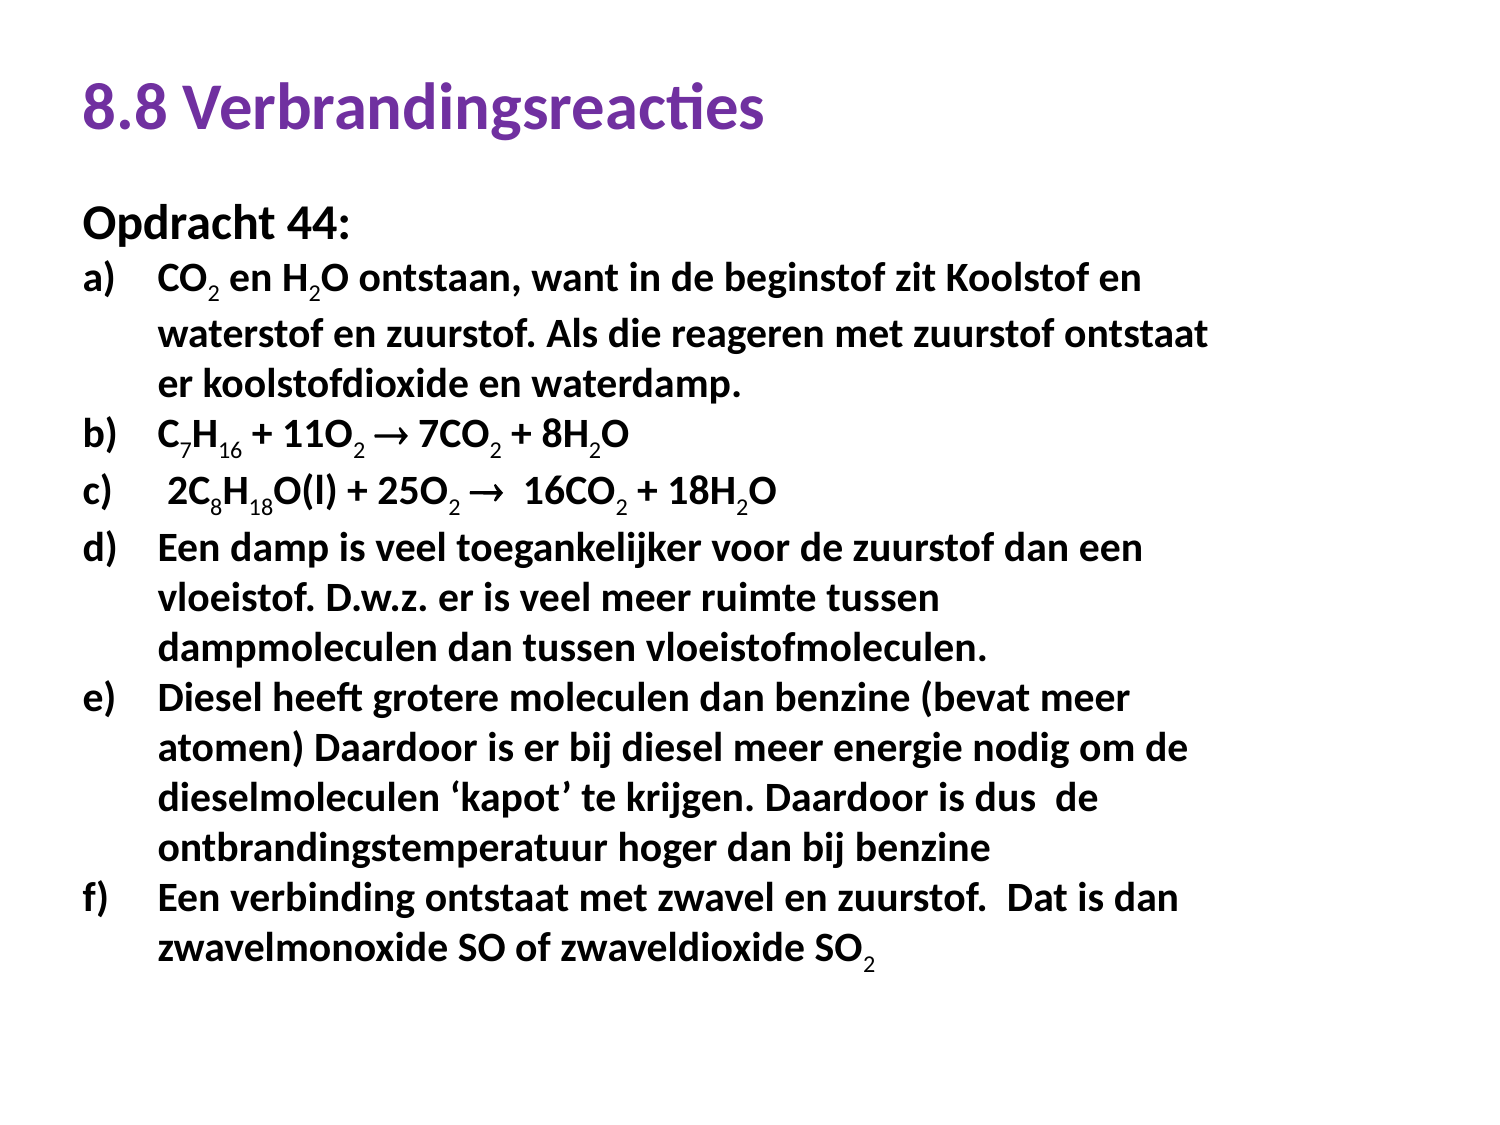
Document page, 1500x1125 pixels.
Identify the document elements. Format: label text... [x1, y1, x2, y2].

text_box Opdracht 44: CO2 en H2O ontstaan, want in de beginstof zit Koolstof en waterstof en zuurstof. Als die reageren met zuurstof ontstaat er koolstofdioxide en waterdamp. C7H16 + 11O2  7CO2 + 8H2O 2C8H18O(l) + 25O2  16CO2 + 18H2O Een damp is veel toegankelijker voor de zuurstof dan een vloeistof. D.w.z. er is veel meer ruimte tussen dampmoleculen dan tussen vloeistofmoleculen. Diesel heeft grotere moleculen dan benzine (bevat meer atomen) Daardoor is er bij diesel meer energie nodig om de dieselmoleculen ‘kapot’ te krijgen. Daardoor is dus de ontbrandingstemperatuur hoger dan bij benzine Een verbinding ontstaat met zwavel en zuurstof. Dat is dan zwavelmonoxide SO of zwaveldioxide SO2 [67, 121, 1237, 985]
title 8.8 Verbrandingsreacties [67, 26, 1466, 180]
